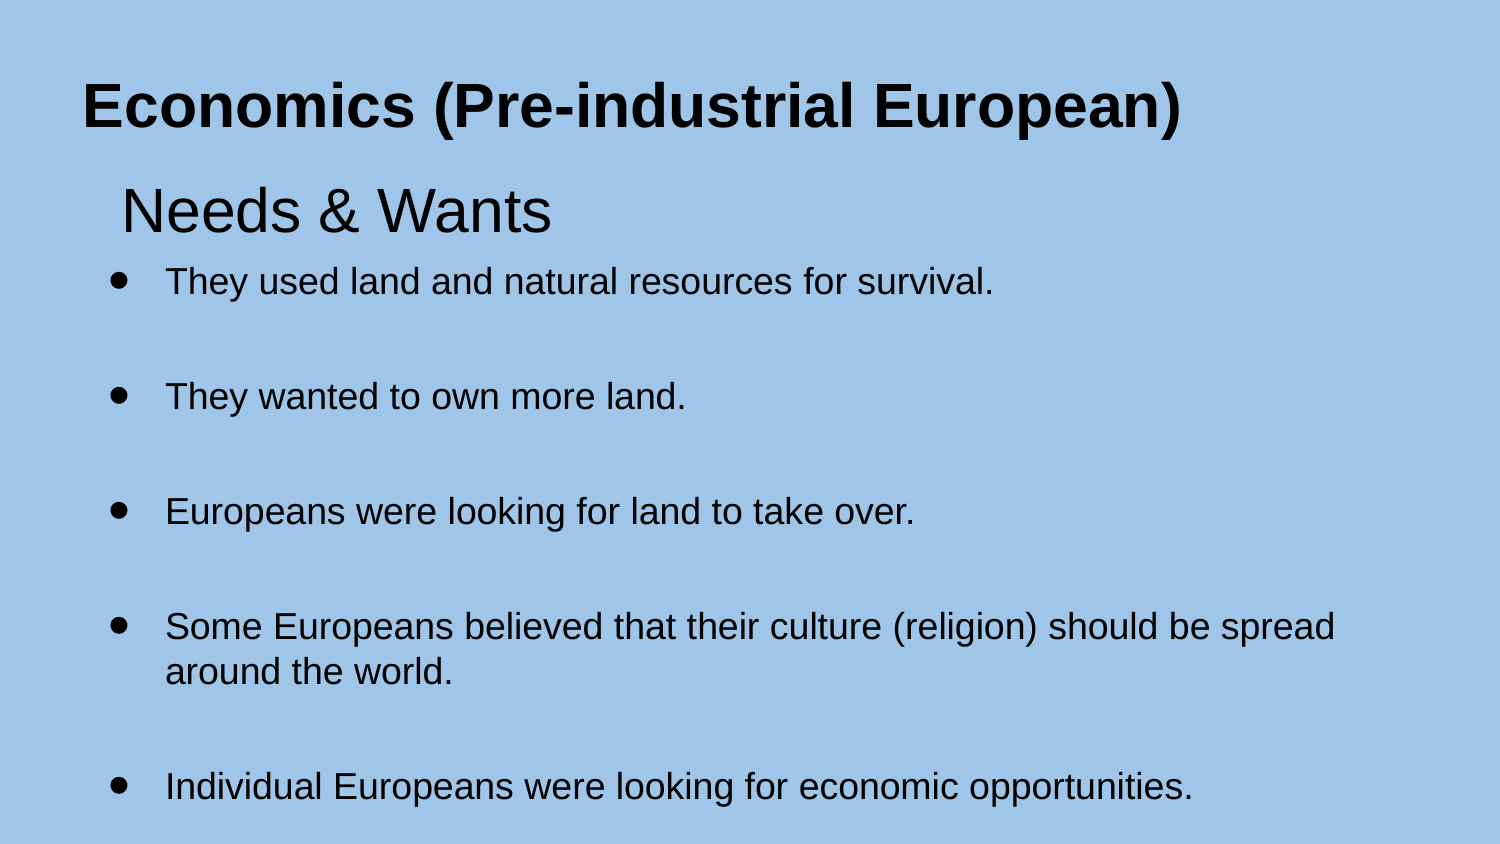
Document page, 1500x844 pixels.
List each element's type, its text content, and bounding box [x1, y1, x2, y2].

list Needs & Wants They used land and natural resources for survival. They wanted to own more land. Europeans were looking for land to take over. Some Europeans believed that their culture (religion) should be spread around the world. Individual Europeans were looking for economic opportunities. [75, 154, 1425, 766]
title Economics (Pre-industrial European) [67, 13, 1418, 155]
